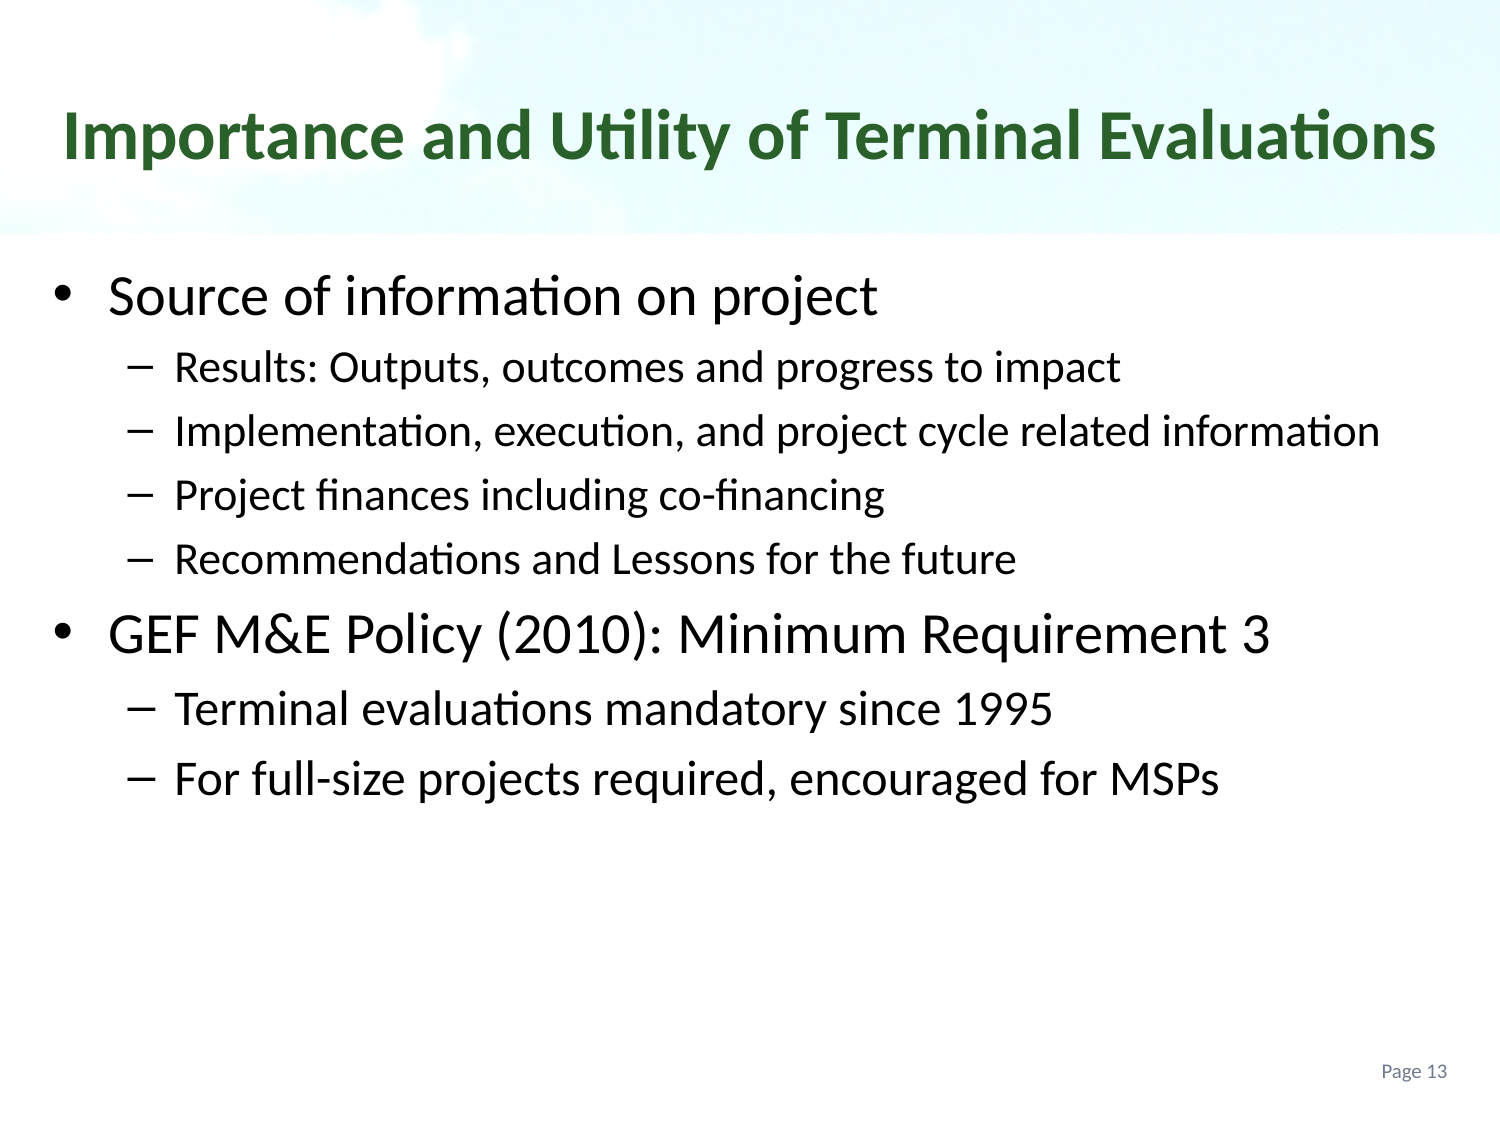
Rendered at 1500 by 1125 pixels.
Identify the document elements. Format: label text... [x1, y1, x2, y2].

title Importance and Utility of Terminal Evaluations [37, 37, 1463, 225]
list Source of information on project Results: Outputs, outcomes and progress to impact Implementation, execution, and project cycle related information Project finances including co-financing Recommendations and Lessons for the future GEF M&E Policy (2010): Minimum Requirement 3 Terminal evaluations mandatory since 1995 For full-size projects required, encouraged for MSPs [37, 249, 1463, 1050]
